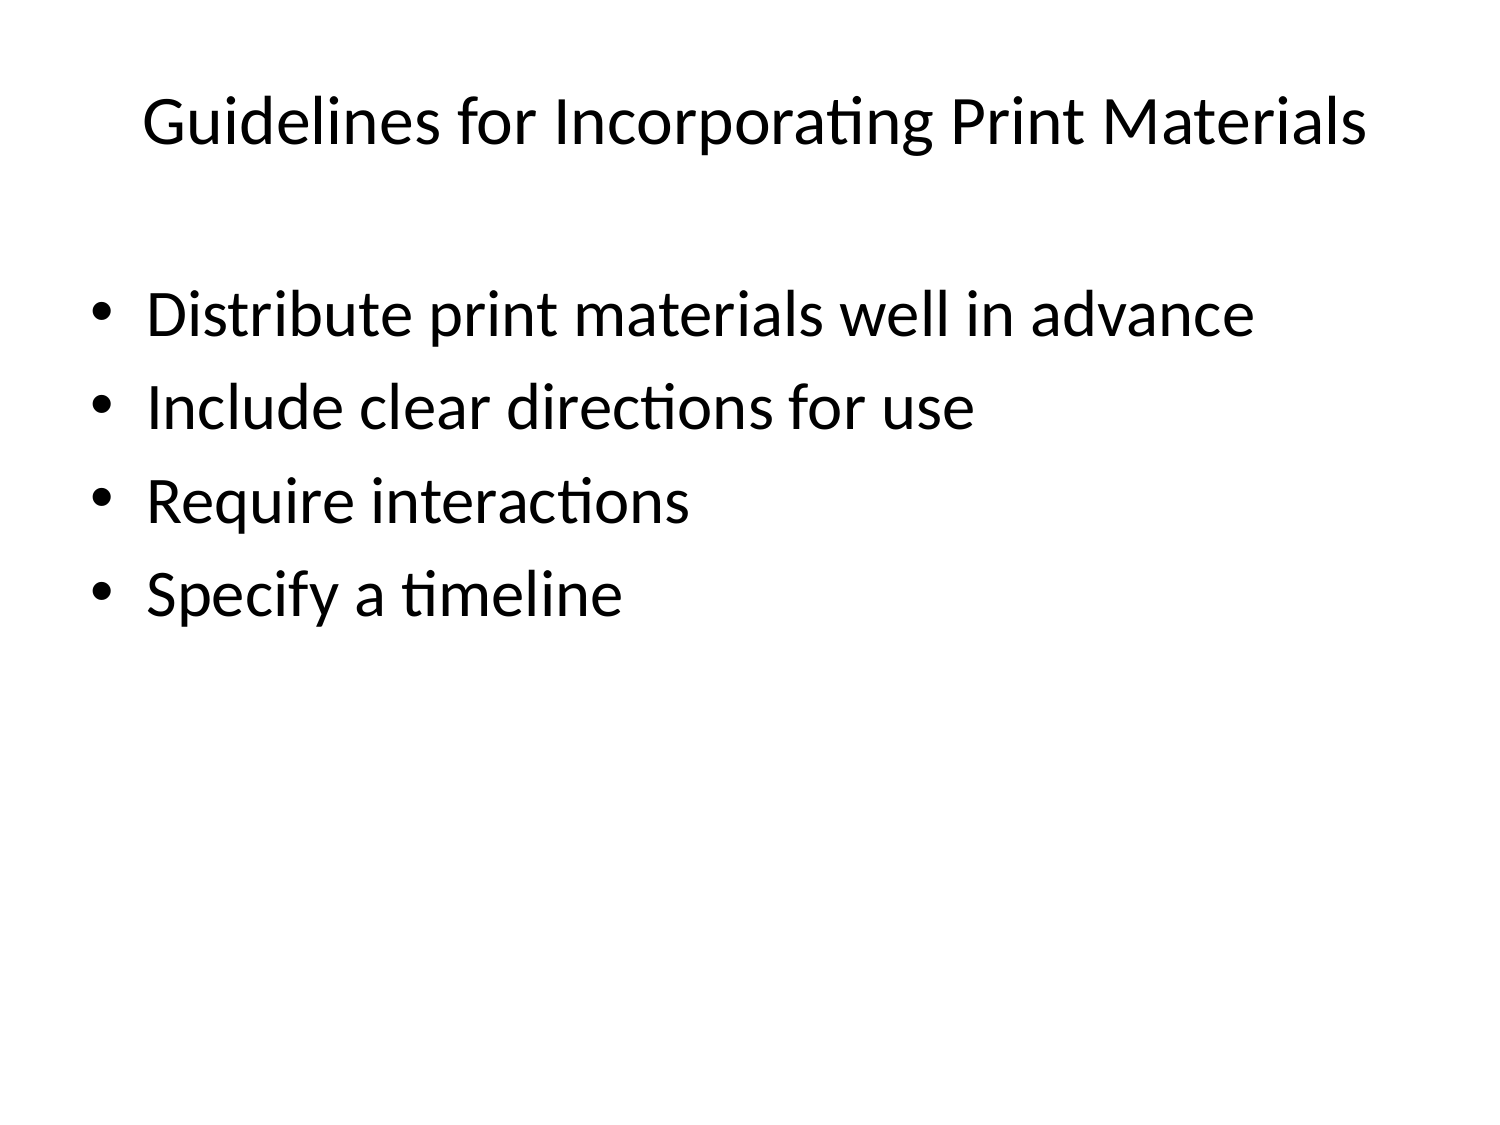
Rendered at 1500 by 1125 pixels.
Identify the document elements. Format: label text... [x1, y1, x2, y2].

list Distribute print materials well in advance Include clear directions for use Require interactions Specify a timeline [75, 262, 1425, 1005]
title Guidelines for Incorporating Print Materials [50, 45, 1463, 188]
